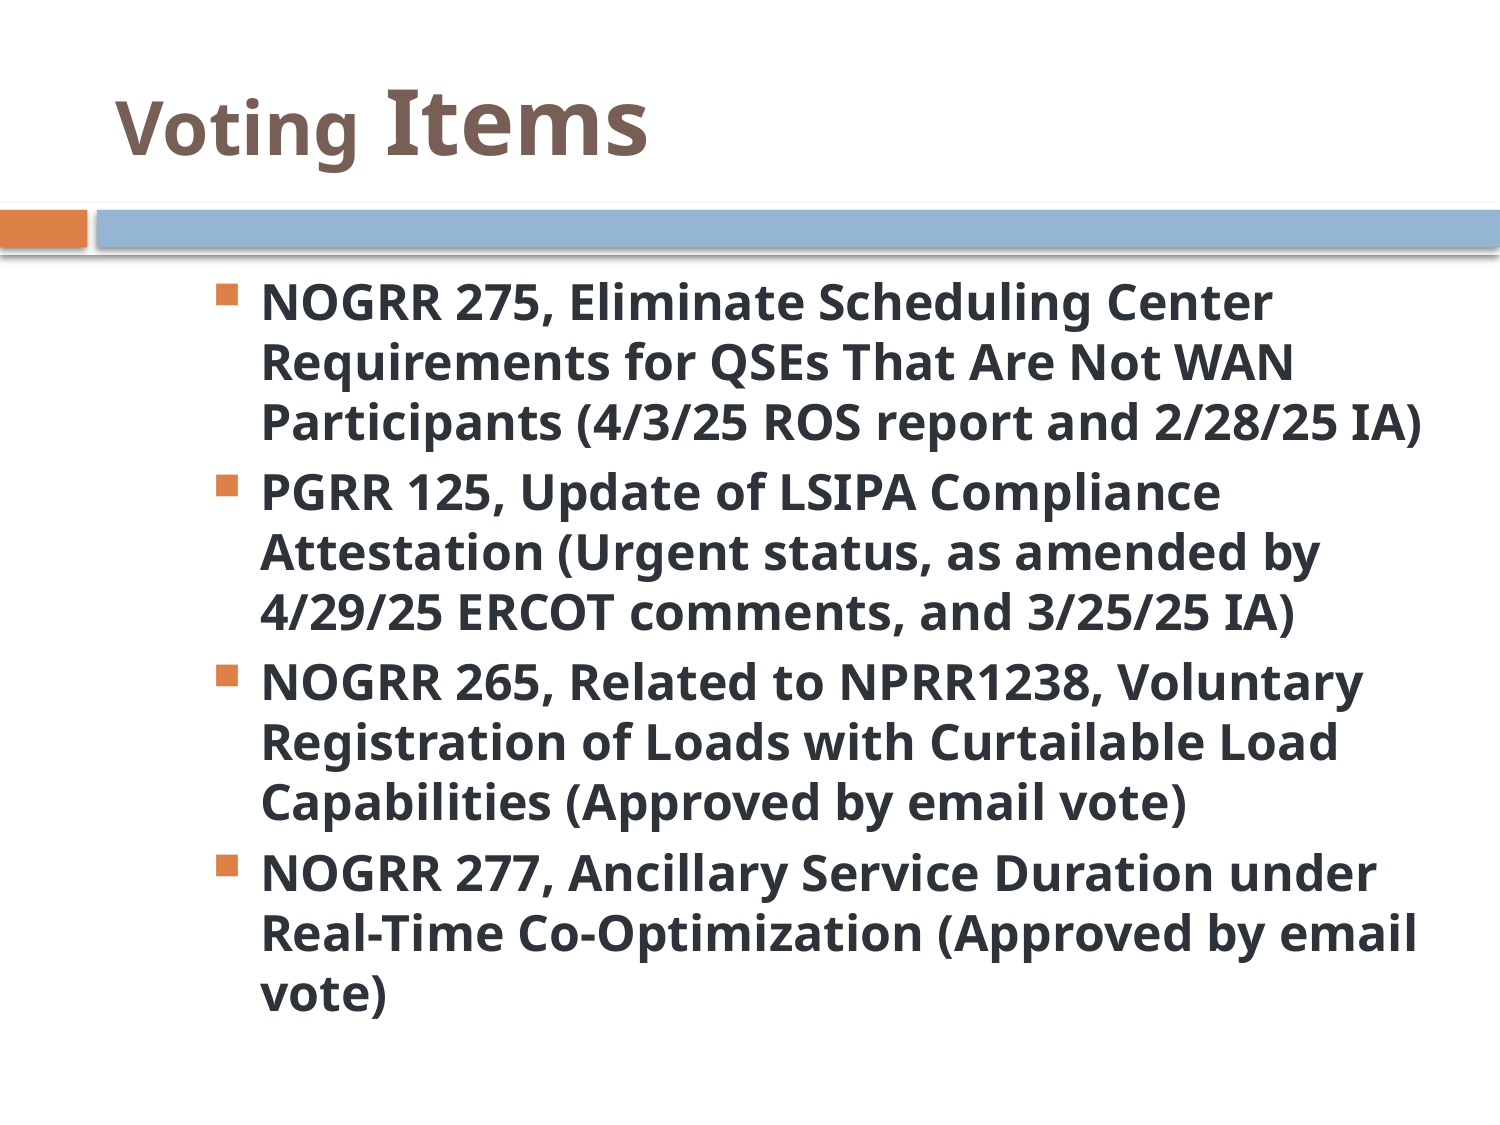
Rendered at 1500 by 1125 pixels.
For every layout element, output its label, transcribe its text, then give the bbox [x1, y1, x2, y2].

title Voting Items [100, 37, 1439, 201]
list NOGRR 275, Eliminate Scheduling Center Requirements for QSEs That Are Not WAN Participants (4/3/25 ROS report and 2/28/25 IA) PGRR 125, Update of LSIPA Compliance Attestation (Urgent status, as amended by 4/29/25 ERCOT comments, and 3/25/25 IA) NOGRR 265, Related to NPRR1238, Voluntary Registration of Loads with Curtailable Load Capabilities (Approved by email vote) NOGRR 277, Ancillary Service Duration under Real-Time Co-Optimization (Approved by email vote) [100, 262, 1439, 1001]
